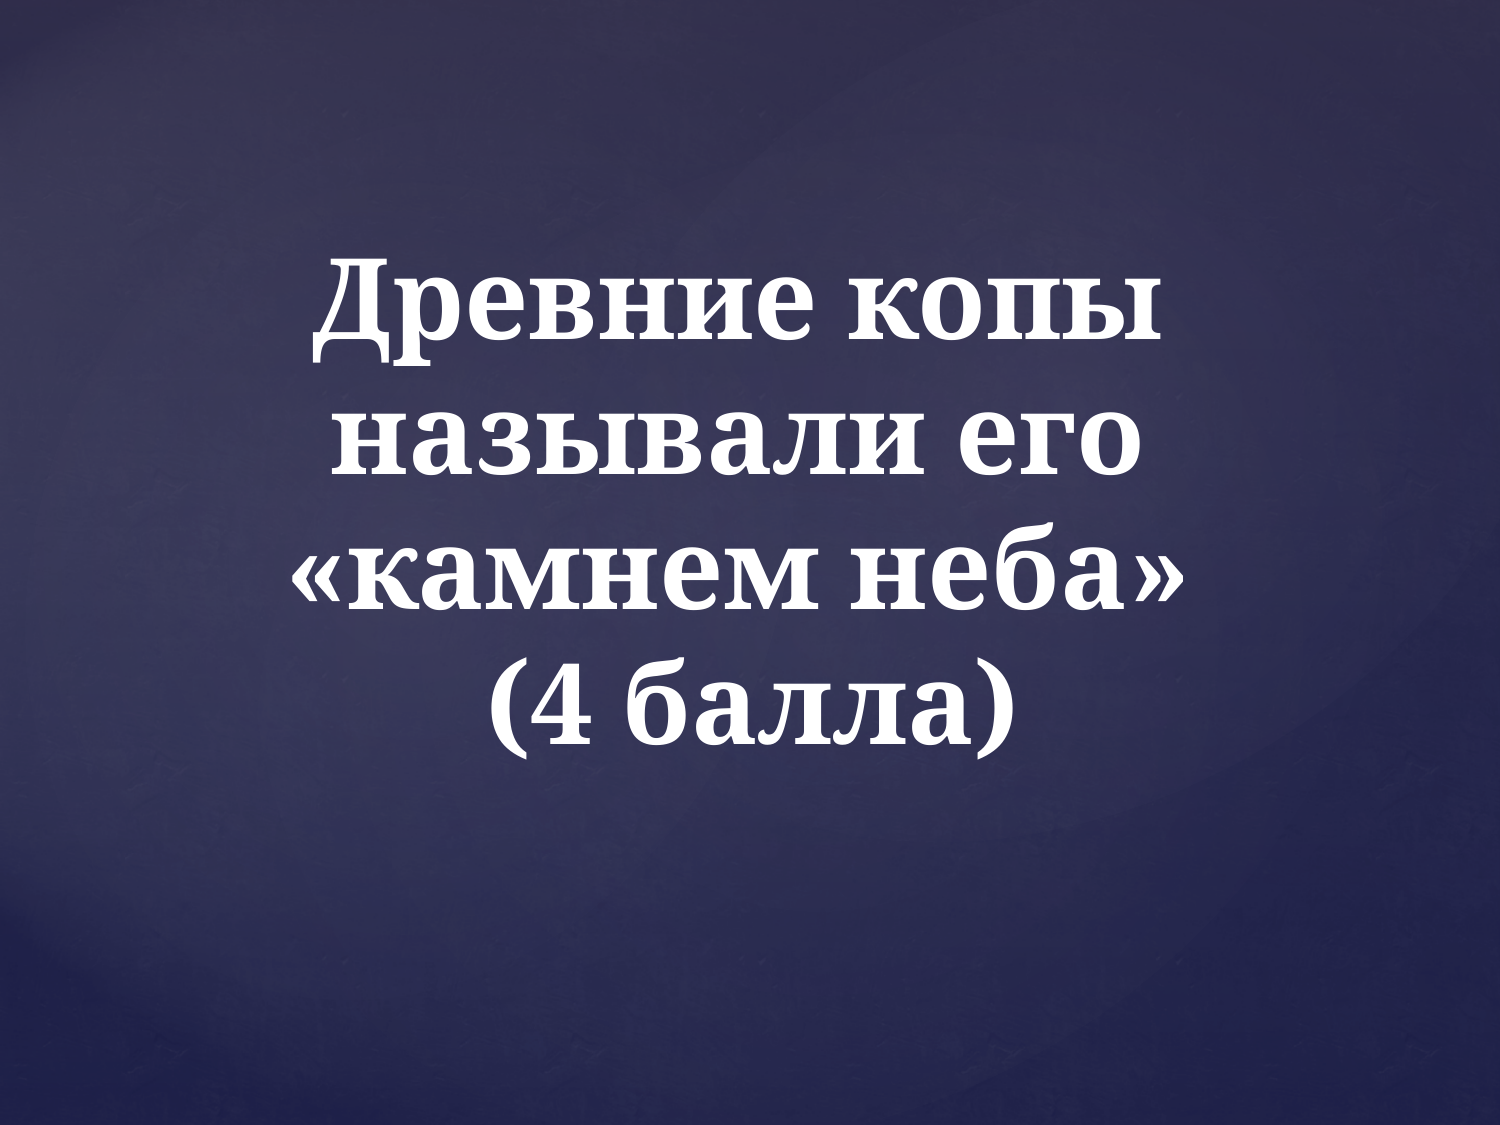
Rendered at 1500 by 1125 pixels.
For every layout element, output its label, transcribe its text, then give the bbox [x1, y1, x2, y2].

text_box Древние копы называли его «камнем неба» (4 балла) [76, 219, 1400, 775]
